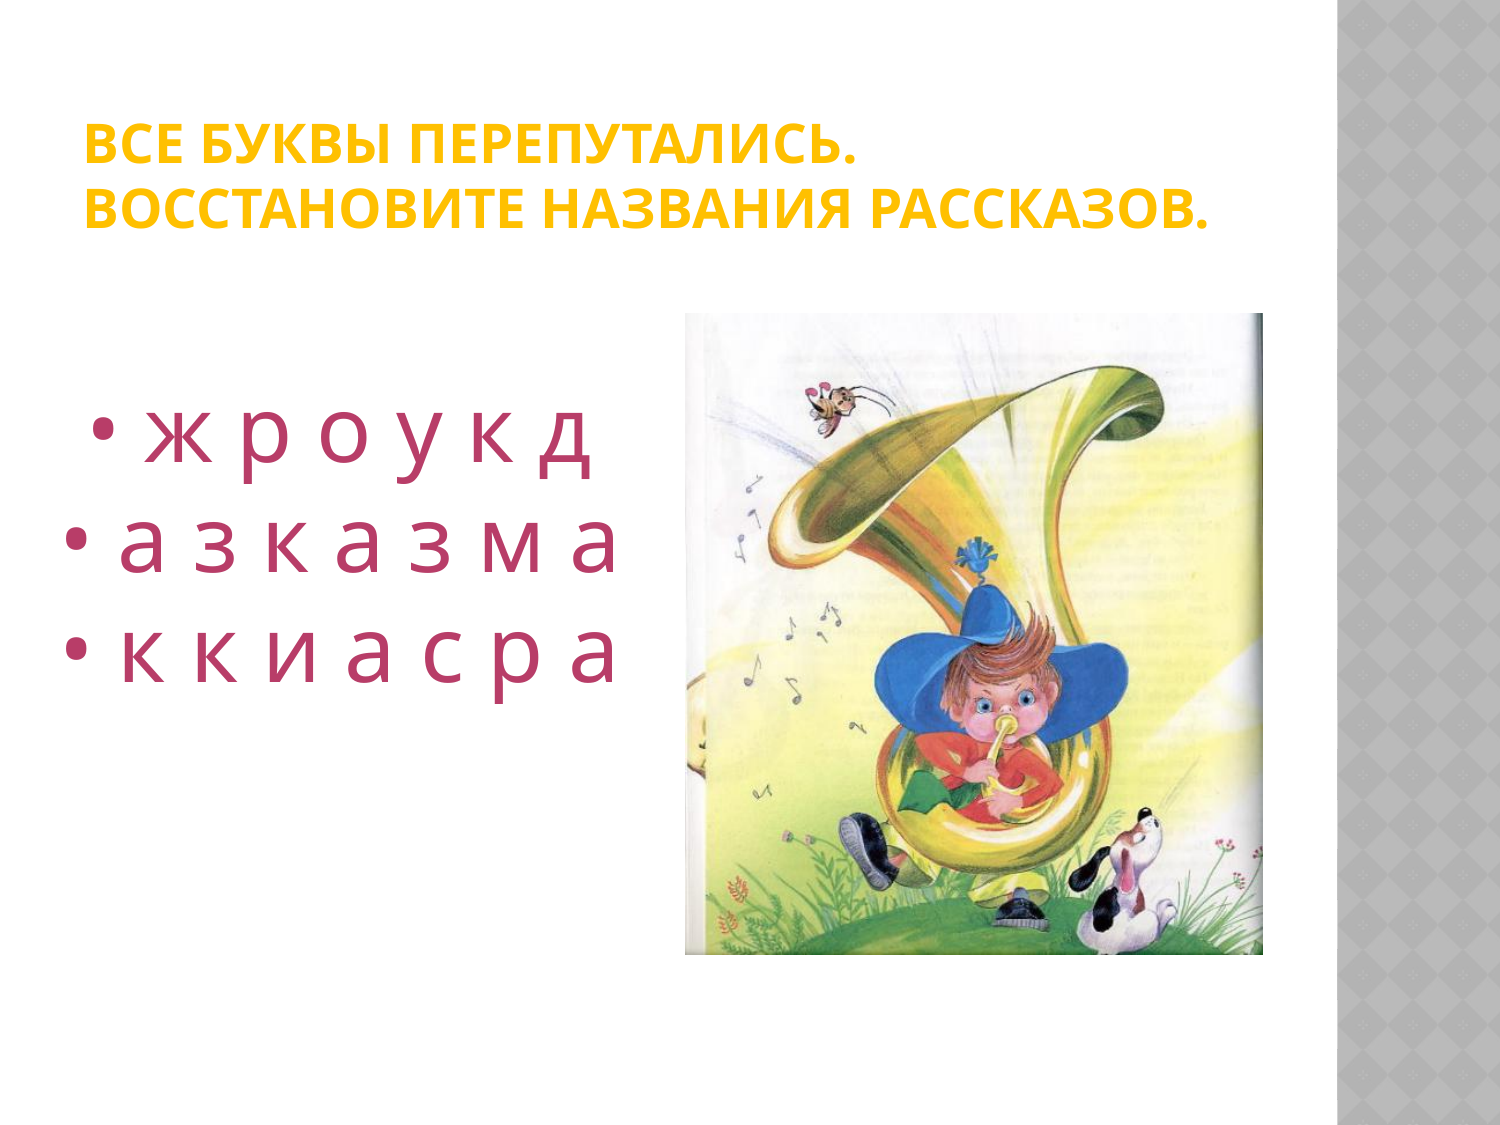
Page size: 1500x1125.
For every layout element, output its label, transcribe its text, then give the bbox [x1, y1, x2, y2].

title Все буквы перепутались. Восстановите названия рассказов. [75, 52, 1263, 240]
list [684, 312, 1264, 955]
list • ж р о у к д • а з к а з м а • к к и а с р а [0, 363, 679, 915]
